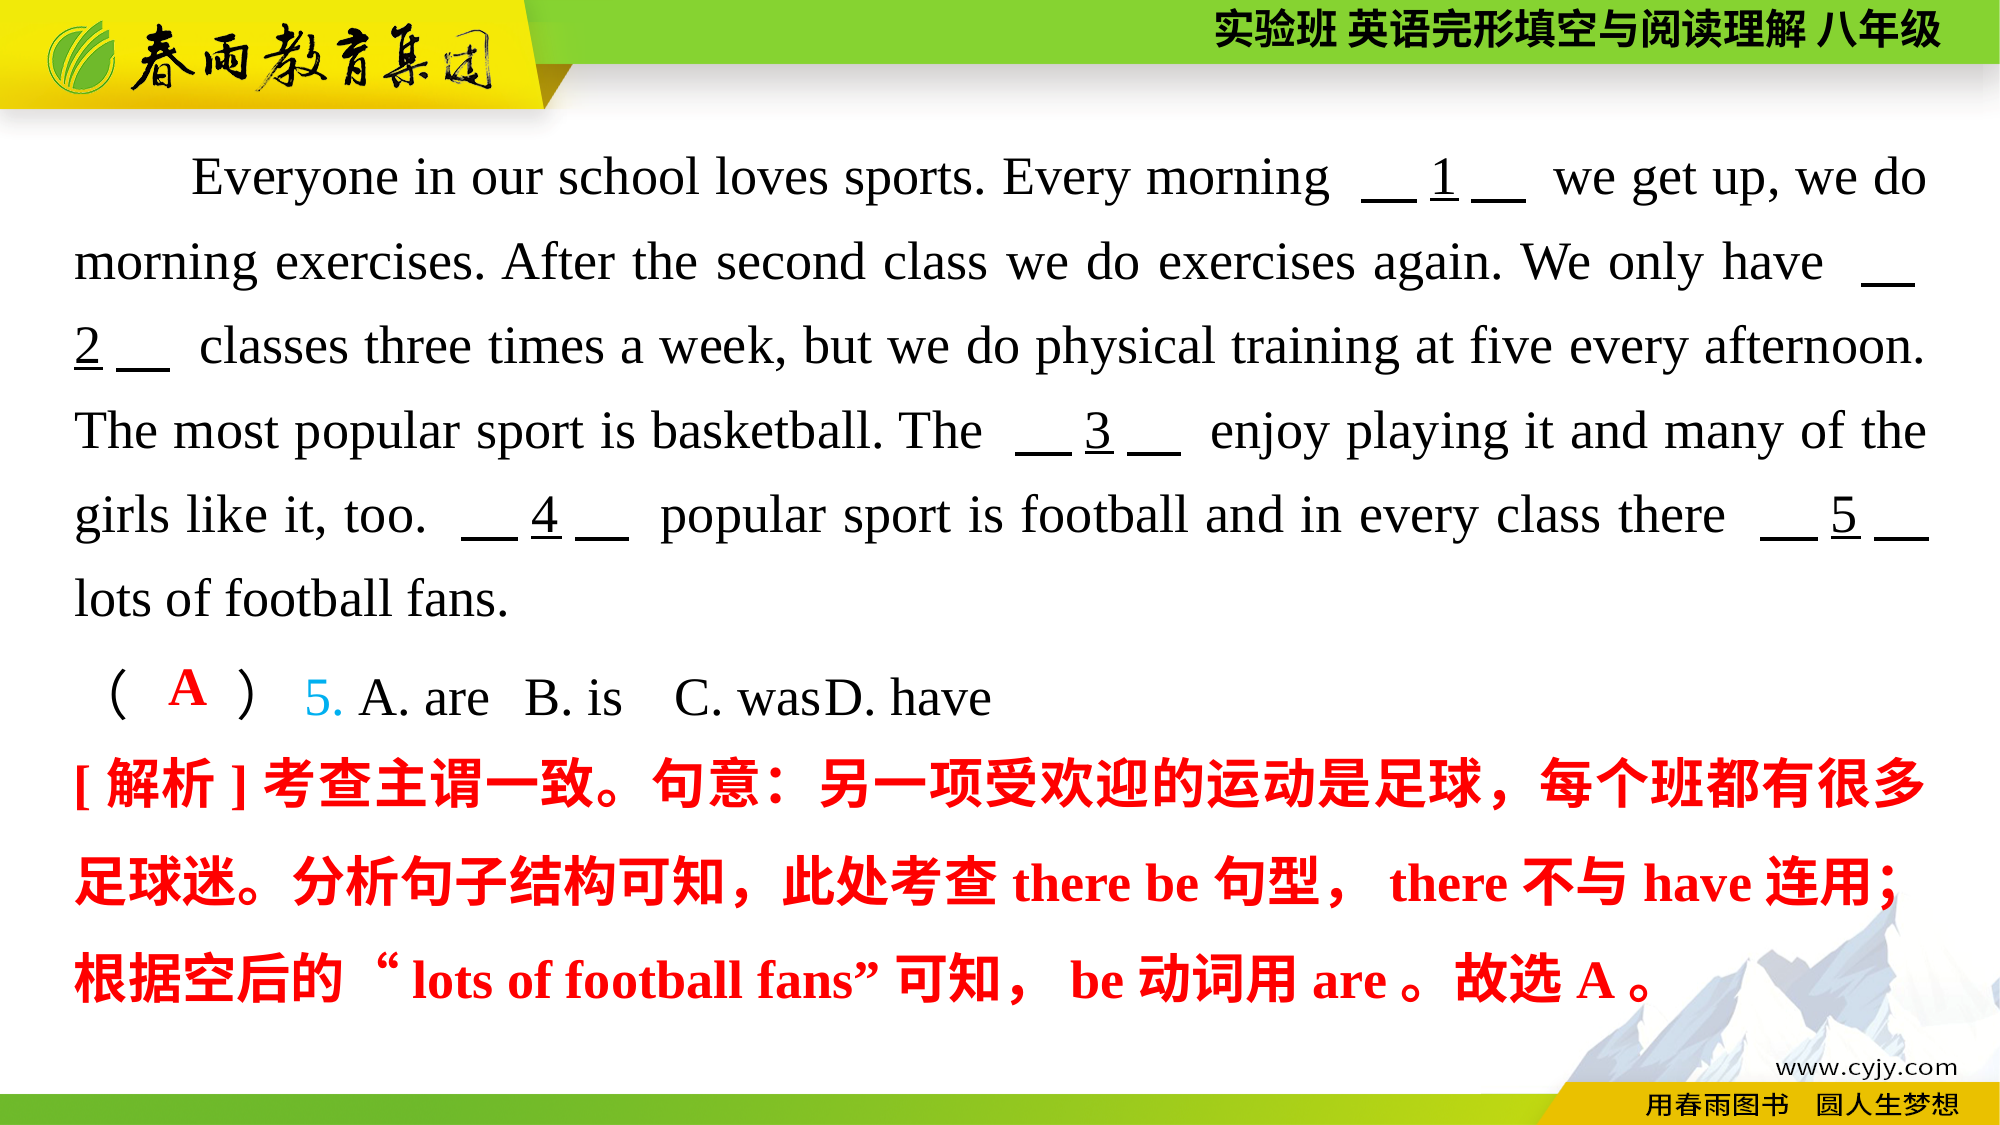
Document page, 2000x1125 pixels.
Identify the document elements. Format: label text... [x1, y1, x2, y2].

text_box [解析]考查主谓一致。句意：另一项受欢迎的运动是足球，每个班都有很多足球迷。分析句子结构可知，此处考查there be句型，there不与have连用；根据空后的“lots of football fans”可知，be动词用are。故选A。 [59, 709, 1944, 1017]
text_box Everyone in our school loves sports. Every morning 1 we get up, we do morning exercises. After the second class we do exercises again. We only have 2 classes three times a week, but we do physical training at five every afternoon. The most popular sport is basketball. The 3 enjoy playing it and many of the girls like it, too. 4 popular sport is football and in every class there 5 lots of football fans. [59, 113, 1944, 621]
list （ ）5. A. are B. is C. was D. have [59, 621, 1944, 709]
text_box A [153, 643, 223, 709]
picture [0, 0, 2000, 1125]
